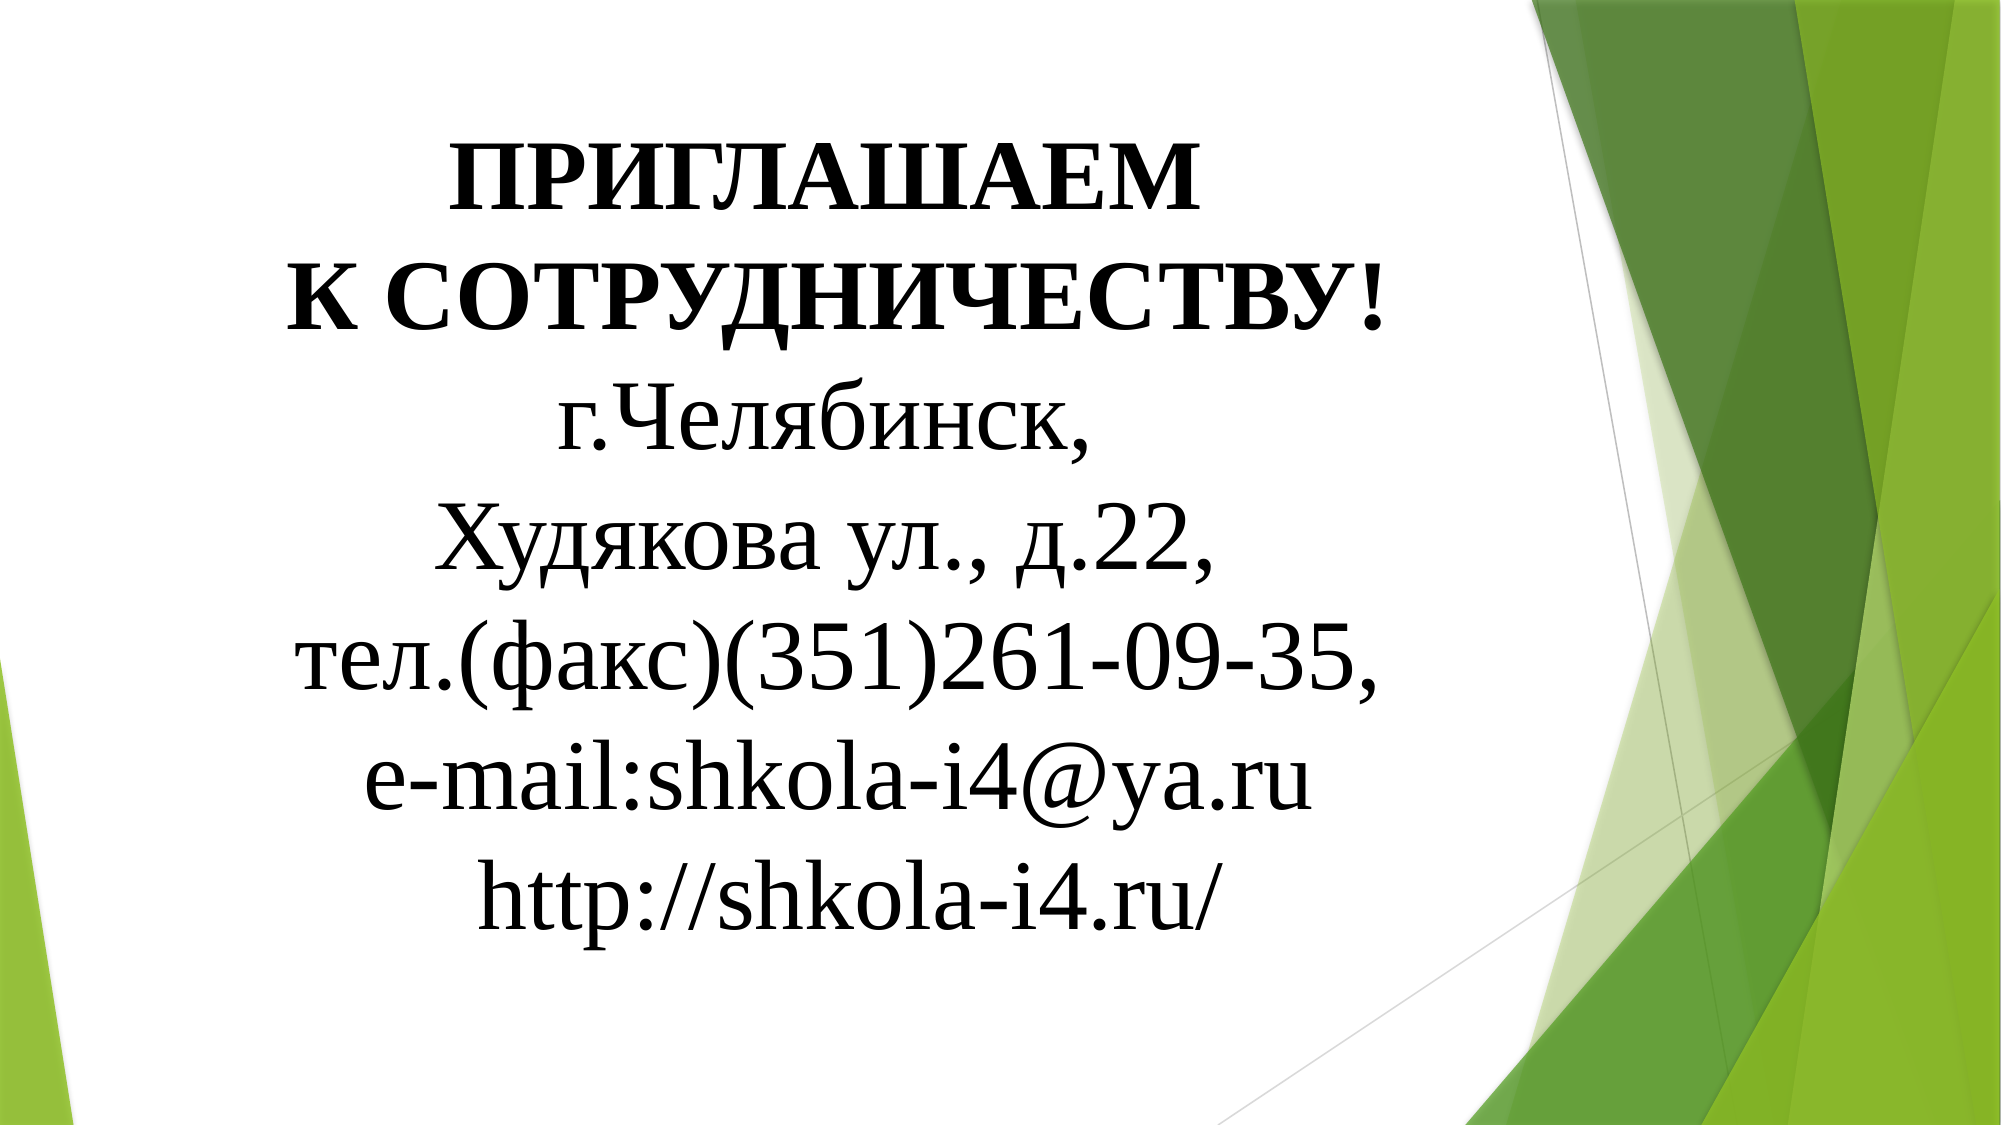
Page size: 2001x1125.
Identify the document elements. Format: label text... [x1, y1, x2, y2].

text_box ПРИГЛАШАЕМ К СОТРУДНИЧЕСТВУ! г.Челябинск, Худякова ул., д.22, тел.(факс)(351)261-09-35, e-mail:shkola-i4@ya.ru http://shkola-i4.ru/ [149, 102, 1528, 957]
